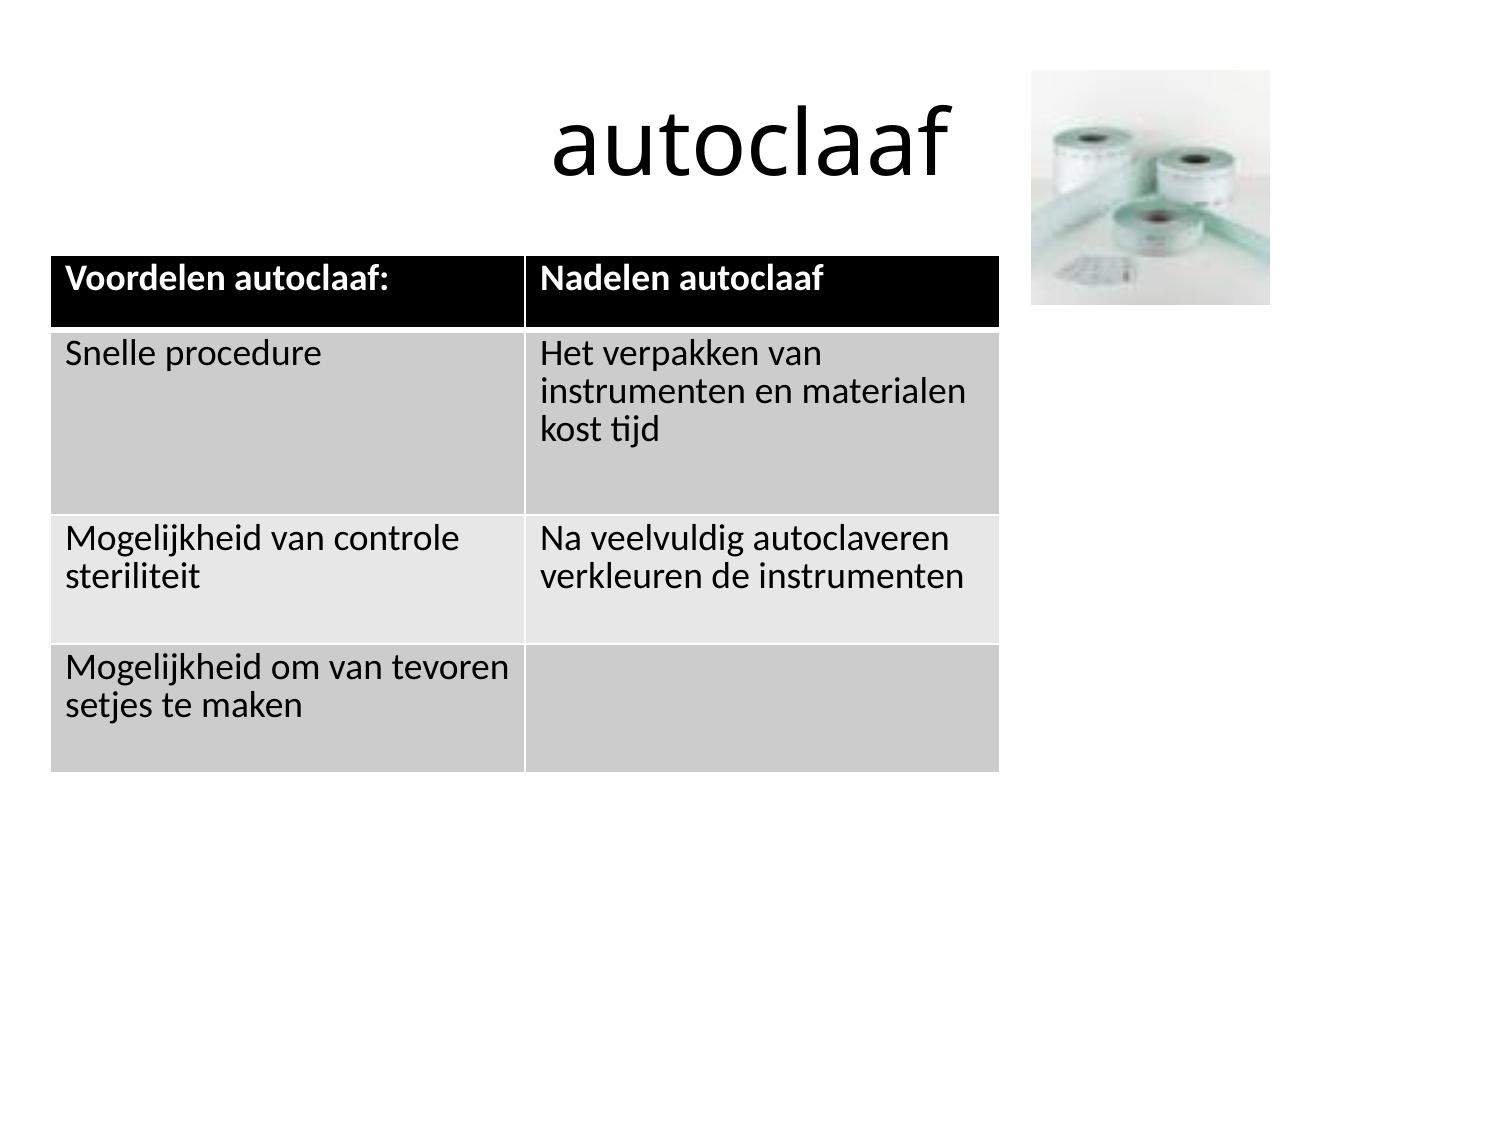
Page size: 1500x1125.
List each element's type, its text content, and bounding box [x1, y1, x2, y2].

table_cell [526, 645, 999, 772]
table_cell Snelle procedure [51, 333, 524, 514]
table_cell Mogelijkheid om van tevoren setjes te maken [51, 645, 524, 772]
table_cell Mogelijkheid van controle steriliteit [51, 516, 524, 643]
table_header Voordelen autoclaaf: [51, 256, 524, 327]
title autoclaaf [75, 45, 1425, 233]
picture [1031, 70, 1270, 305]
table_cell Het verpakken van instrumenten en materialen kost tijd [526, 333, 999, 514]
table_header Nadelen autoclaaf [526, 256, 999, 327]
table_cell Na veelvuldig autoclaveren verkleuren de instrumenten [526, 516, 999, 643]
